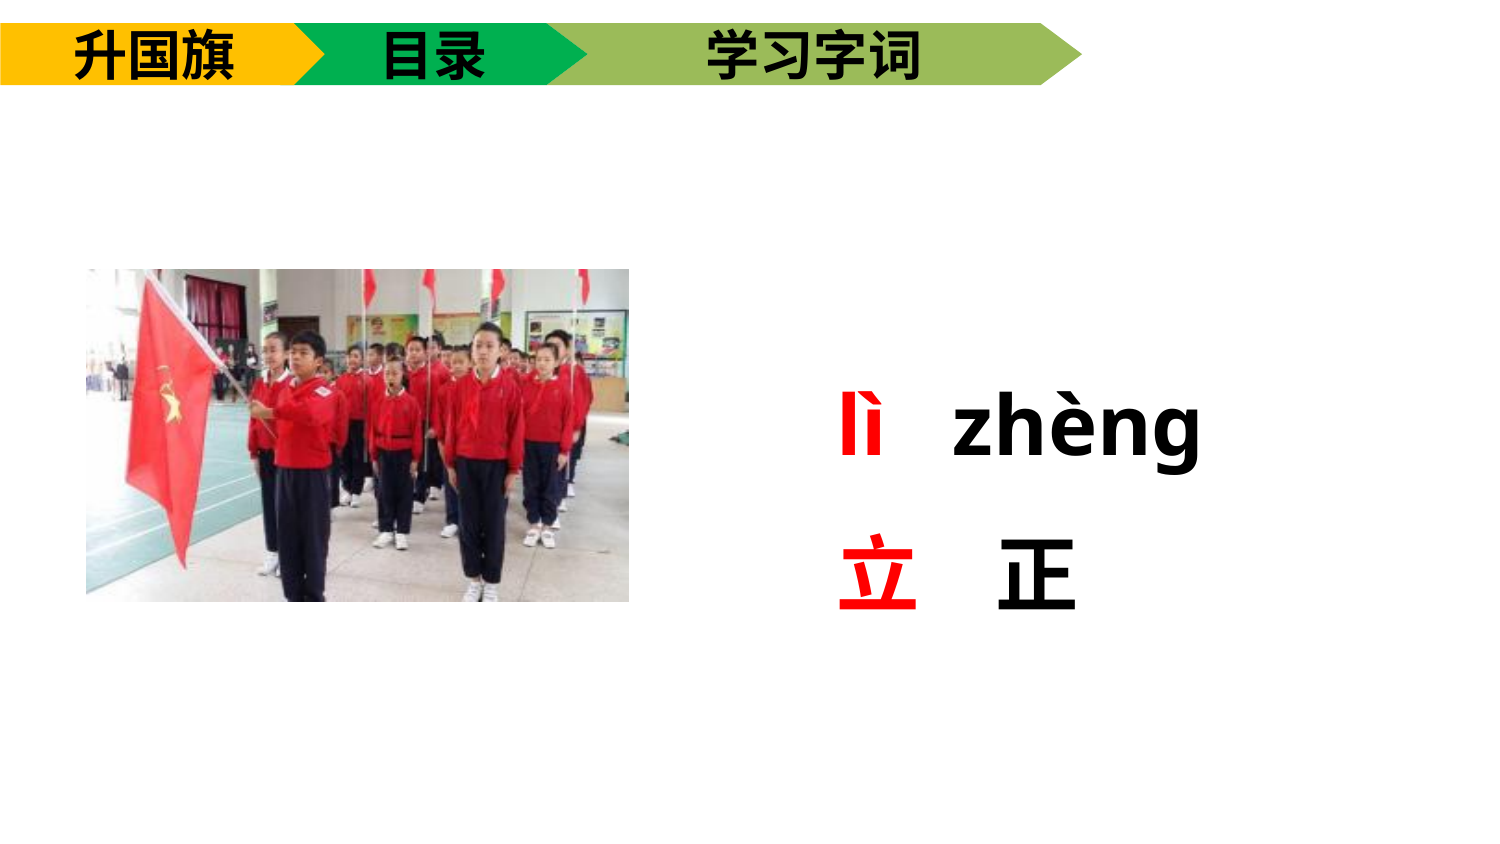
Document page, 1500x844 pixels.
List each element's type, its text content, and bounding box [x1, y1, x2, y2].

text_box lì zhèng 立 正 [821, 314, 1338, 630]
picture [86, 269, 629, 602]
text_box 升国旗 [0, 23, 325, 86]
text_box 目录 [294, 23, 588, 86]
text_box 学习字词 [547, 23, 1083, 86]
